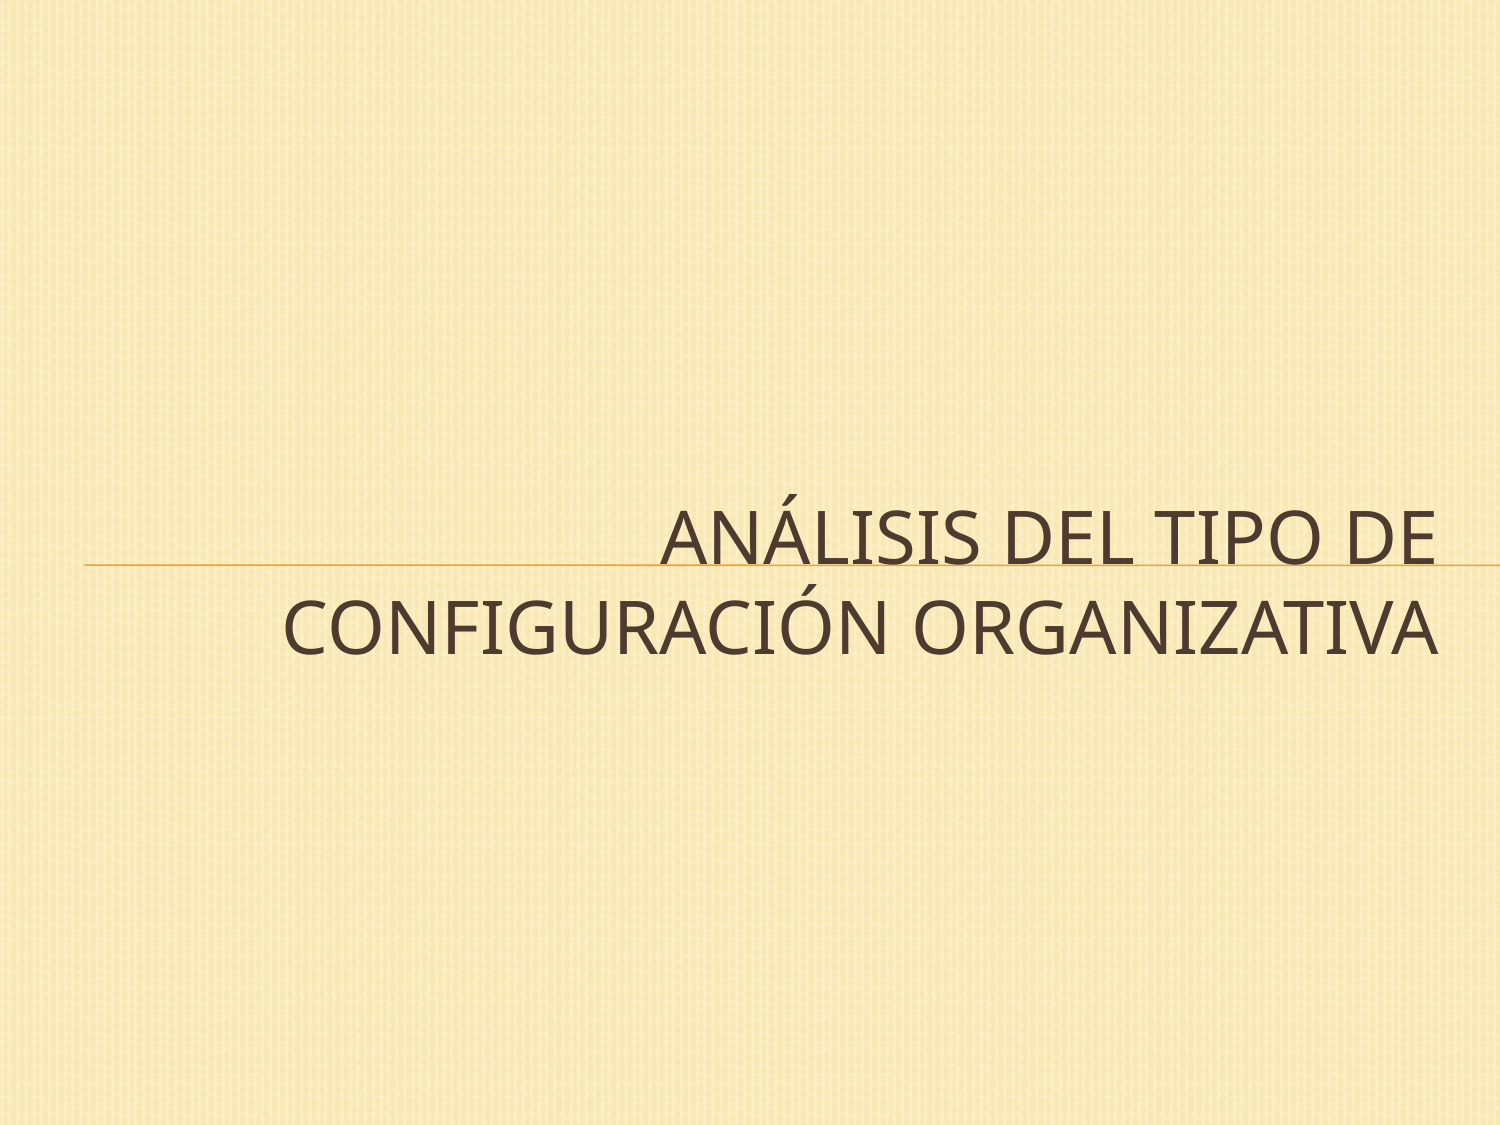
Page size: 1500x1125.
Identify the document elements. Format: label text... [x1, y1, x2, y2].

title Análisis del tipo de configuración organizativa [29, 483, 1455, 678]
